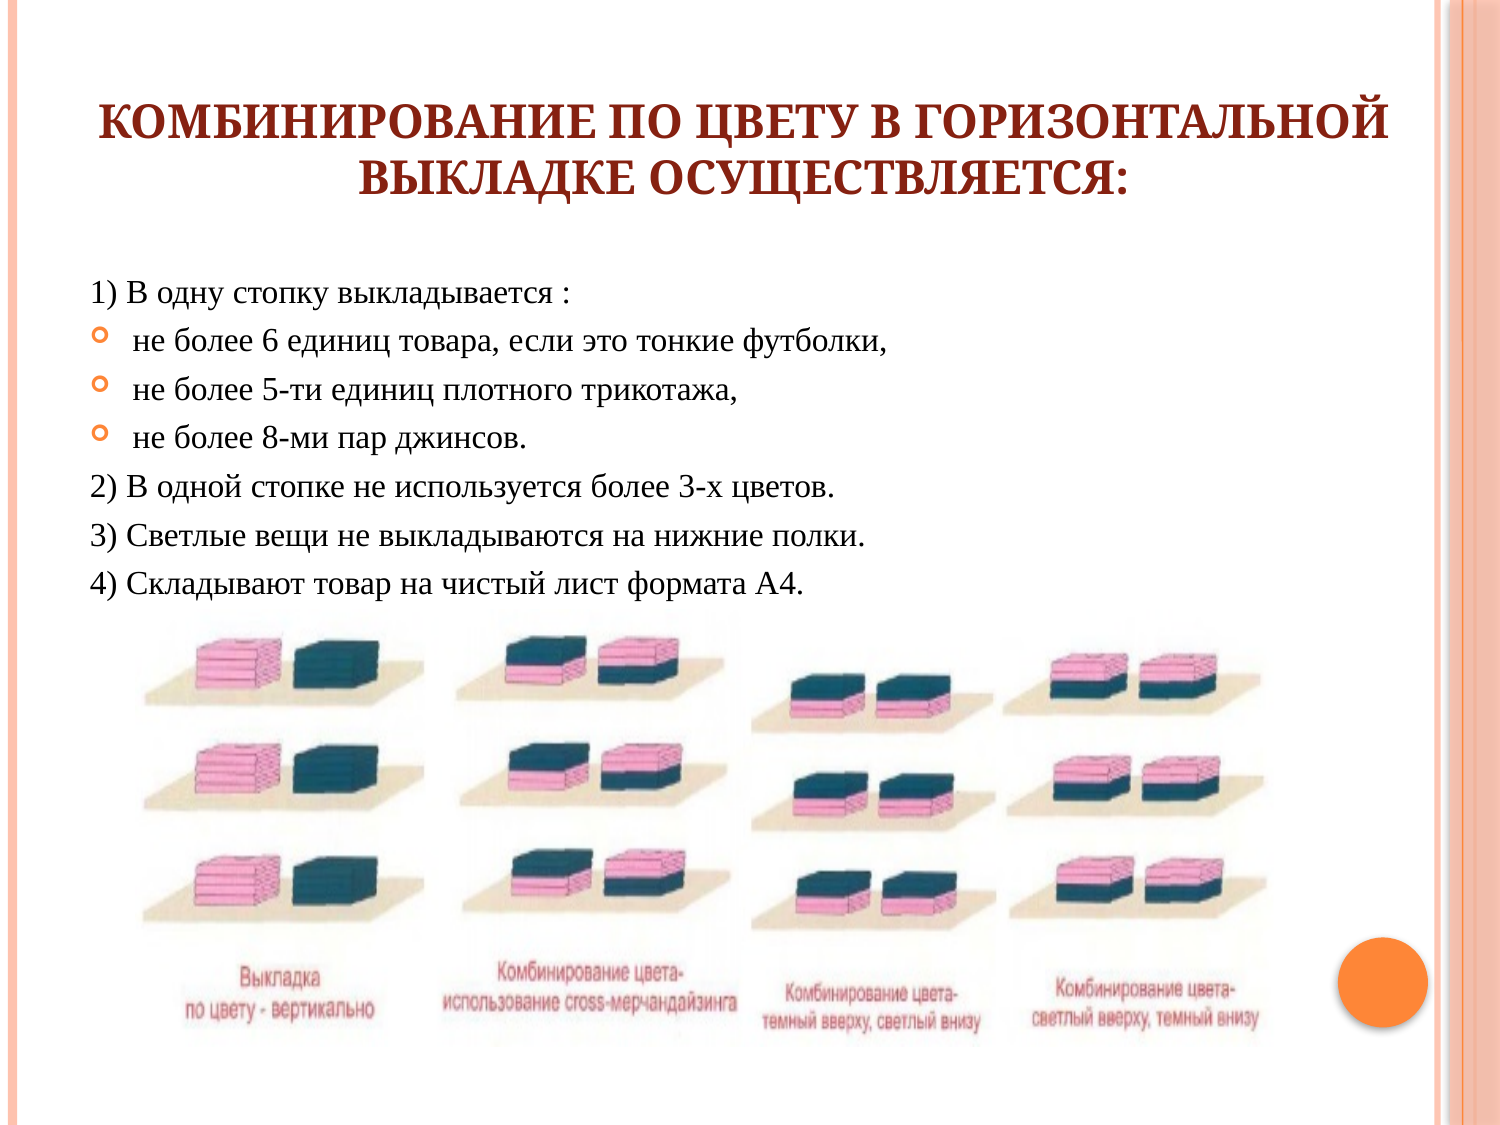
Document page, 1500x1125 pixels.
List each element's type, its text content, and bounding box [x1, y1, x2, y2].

title Комбинирование по цвету в горизонтальной выкладке осуществляется: [41, 45, 1447, 268]
list 1) В одну стопку выкладывается : не более 6 единиц товара, если это тонкие футболки, не более 5-ти единиц плотного трикотажа, не более 8-ми пар джинсов. 2) В одной стопке не используется более 3-х цветов. 3) Светлые вещи не выкладываются на нижние полки. 4) Складывают товар на чистый лист формата А4. [75, 262, 1300, 610]
picture [135, 609, 1278, 1048]
